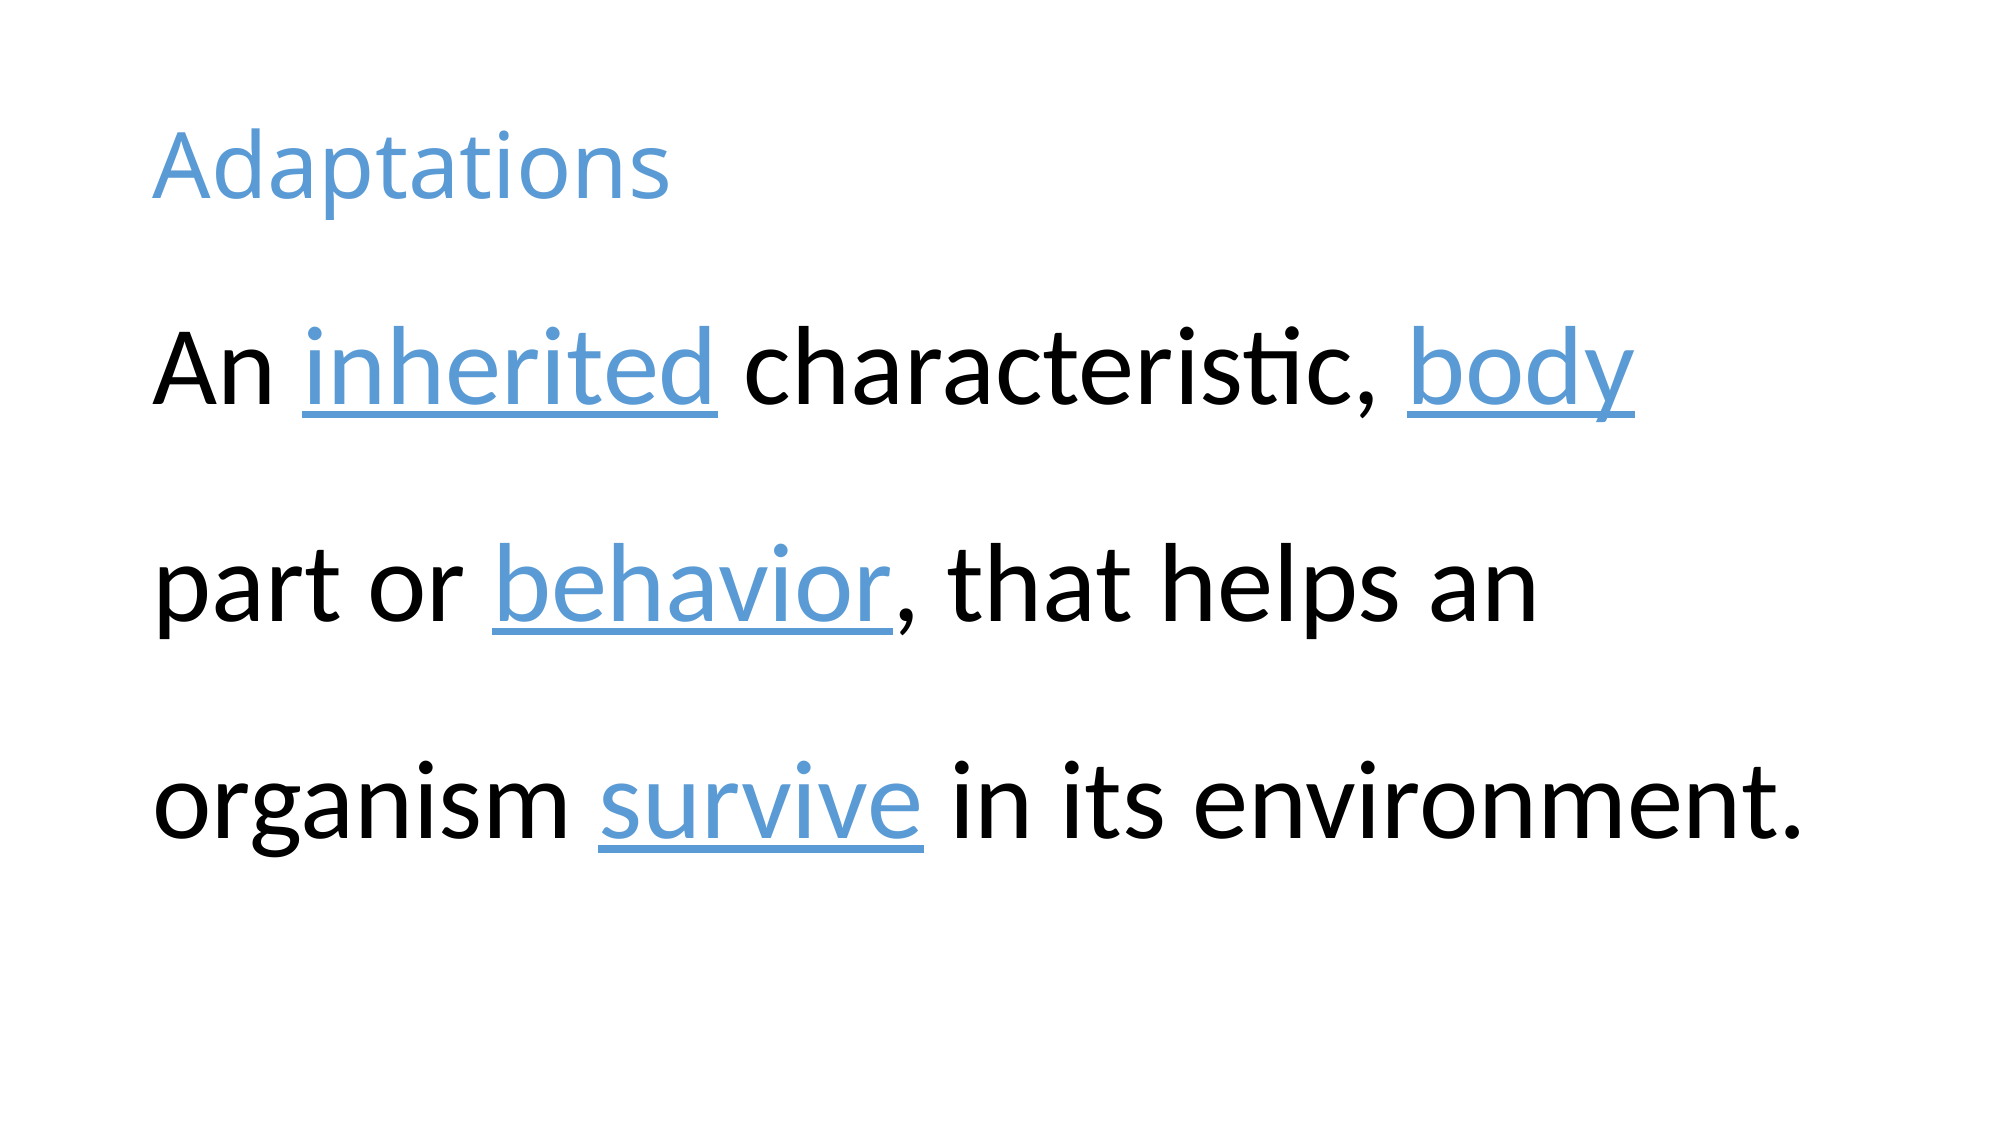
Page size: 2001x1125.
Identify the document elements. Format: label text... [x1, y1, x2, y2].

list An inherited characteristic, body part or behavior, that helps an organism survive in its environment. [137, 299, 1863, 1014]
title Adaptations [137, 59, 1863, 278]
